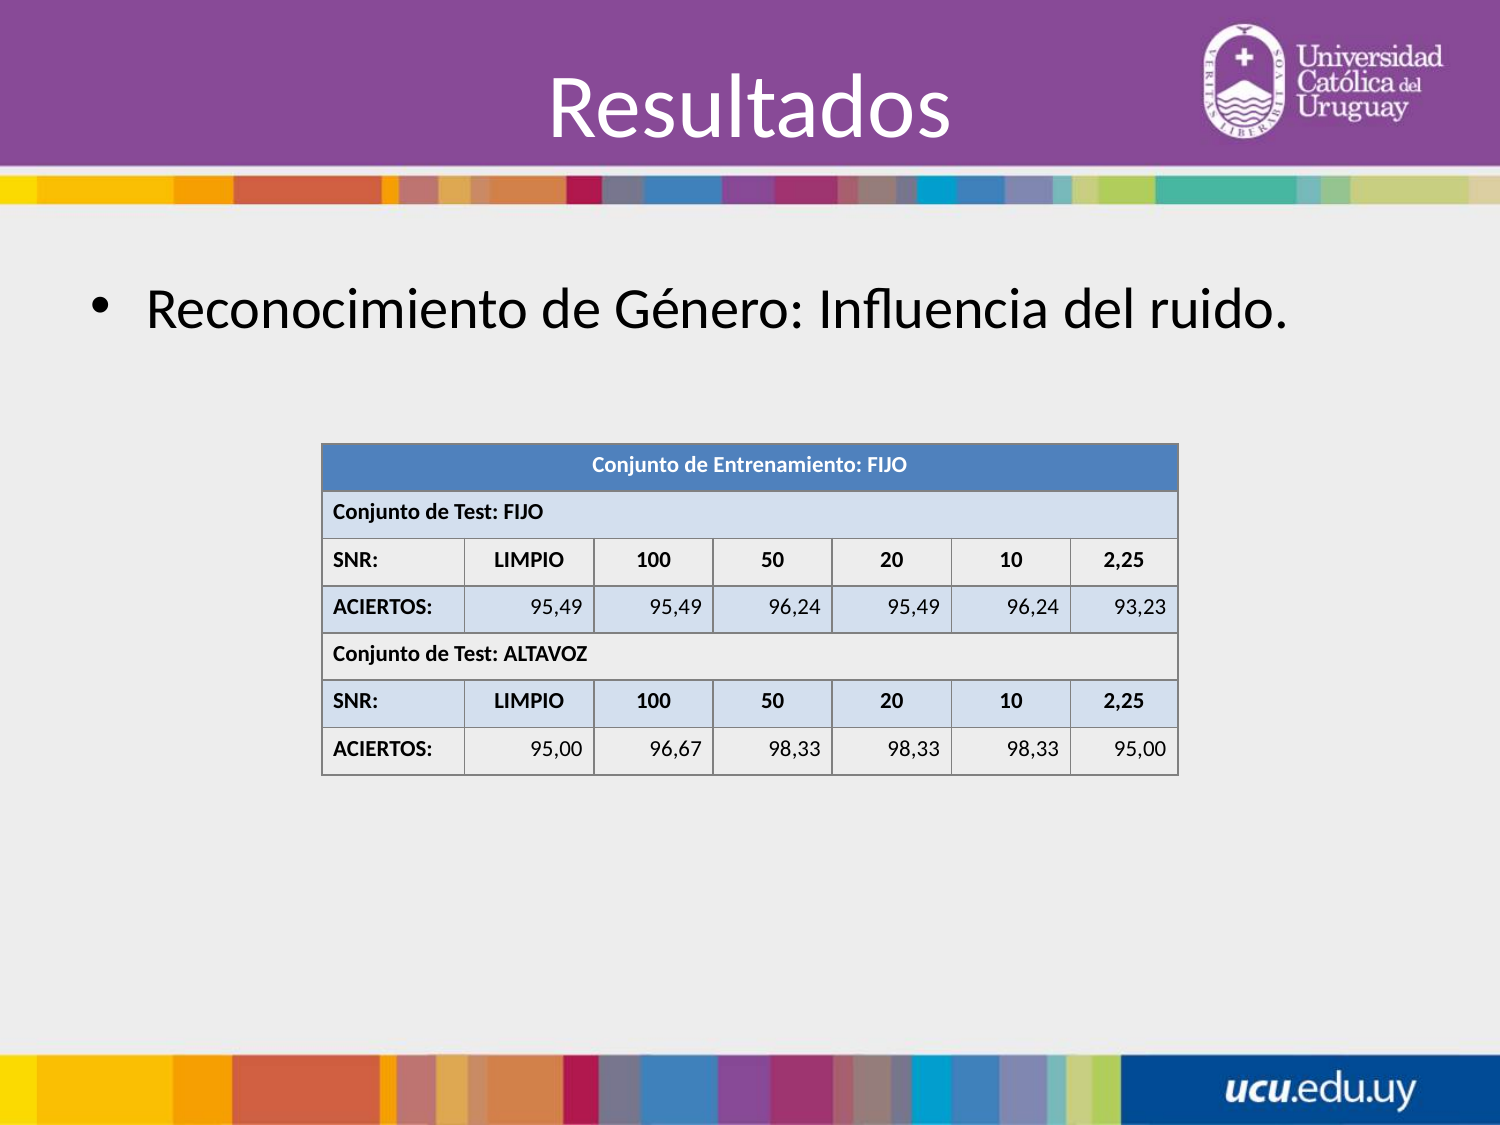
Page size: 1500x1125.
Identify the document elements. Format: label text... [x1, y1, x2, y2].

table_cell 10 [952, 681, 1070, 727]
table_cell 98,33 [833, 728, 951, 774]
table_cell 96,67 [595, 728, 712, 774]
table_cell SNR: [323, 539, 464, 585]
table_cell 98,33 [714, 728, 831, 774]
table_cell LIMPIO [465, 681, 593, 727]
table_cell 20 [833, 539, 951, 585]
table_cell 20 [833, 681, 951, 727]
table_cell 98,33 [952, 728, 1070, 774]
table_cell SNR: [323, 681, 464, 727]
table_cell 2,25 [1071, 681, 1177, 727]
table_cell 95,49 [833, 587, 951, 632]
table_cell ACIERTOS: [323, 587, 464, 632]
table_cell 95,49 [465, 587, 593, 632]
table_cell 96,24 [714, 587, 831, 632]
table_cell 95,00 [1071, 728, 1177, 774]
table_cell 96,24 [952, 587, 1070, 632]
table_cell 10 [952, 539, 1070, 585]
list Reconocimiento de Género: Influencia del ruido. [75, 262, 1425, 1005]
table_cell 2,25 [1071, 539, 1177, 585]
table_cell LIMPIO [465, 539, 593, 585]
picture [0, 0, 1500, 1125]
table_cell Conjunto de Test: FIJO [323, 492, 1177, 538]
table_cell 95,49 [595, 587, 712, 632]
table_cell 100 [595, 539, 712, 585]
table_cell 95,00 [465, 728, 593, 774]
title Resultados [75, 7, 1425, 195]
table_cell 93,23 [1071, 587, 1177, 632]
table_cell ACIERTOS: [323, 728, 464, 774]
table_cell 50 [714, 681, 831, 727]
table_header Conjunto de Entrenamiento: FIJO [323, 445, 1177, 490]
table_cell Conjunto de Test: ALTAVOZ [323, 634, 1177, 679]
table_cell 100 [595, 681, 712, 727]
table_cell 50 [714, 539, 831, 585]
